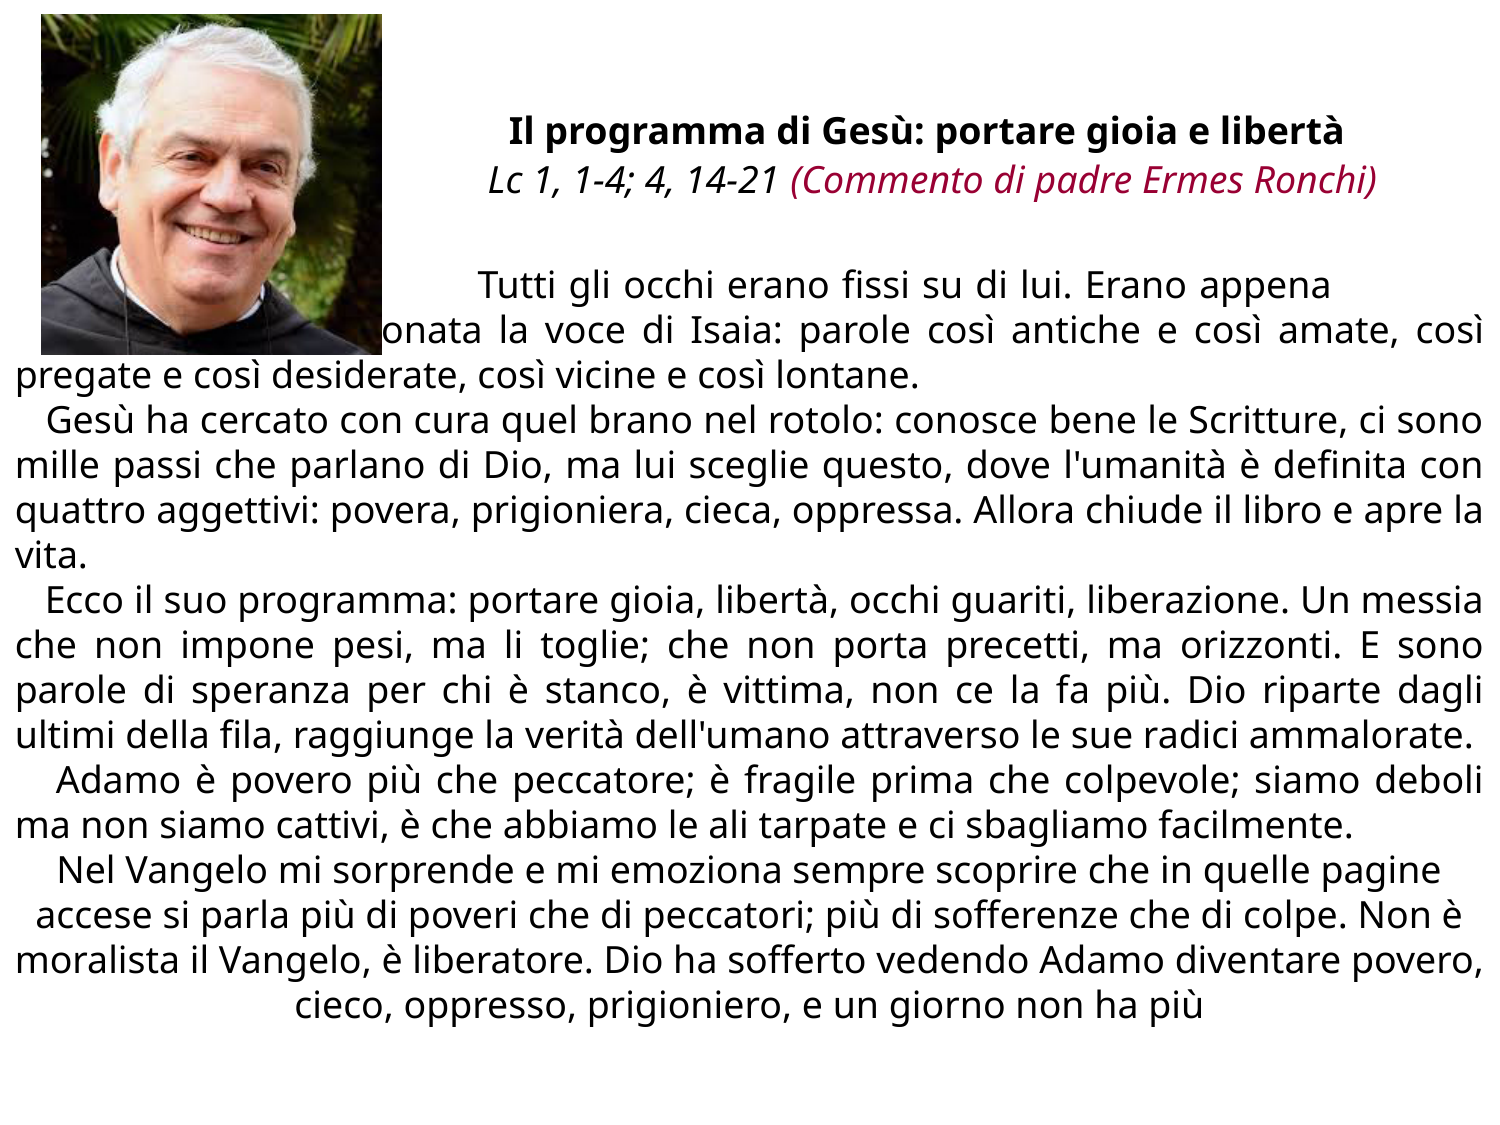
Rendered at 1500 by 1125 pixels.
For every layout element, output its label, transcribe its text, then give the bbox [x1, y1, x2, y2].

text_box Tutti gli occhi erano fissi su di lui. Erano appena risuonata la voce di Isaia: parole così antiche e così amate, così pregate e così desiderate, così vicine e così lontane. Gesù ha cercato con cura quel brano nel rotolo: conosce bene le Scritture, ci sono mille passi che parlano di Dio, ma lui sceglie questo, dove l'umanità è definita con quattro aggettivi: povera, prigioniera, cieca, oppressa. Allora chiude il libro e apre la vita. Ecco il suo programma: portare gioia, libertà, occhi guariti, liberazione. Un messia che non impone pesi, ma li toglie; che non porta precetti, ma orizzonti. E sono parole di speranza per chi è stanco, è vittima, non ce la fa più. Dio riparte dagli ultimi della fila, raggiunge la verità dell'umano attraverso le sue radici ammalorate. Adamo è povero più che peccatore; è fragile prima che colpevole; siamo deboli ma non siamo cattivi, è che abbiamo le ali tarpate e ci sbagliamo facilmente. Nel Vangelo mi sorprende e mi emoziona sempre scoprire che in quelle pagine accese si parla più di poveri che di peccatori; più di sofferenze che di colpe. Non è moralista il Vangelo, è liberatore. Dio ha sofferto vedendo Adamo diventare povero, cieco, oppresso, prigioniero, e un giorno non ha più [0, 248, 1500, 799]
picture [41, 14, 382, 355]
text_box Tutti gli occhi erano fissi su di lui. Erano appena risuonata la voce di Isaia: parole così antiche e così amate, così pregate e così desiderate, così vicine e così lontane. Gesù ha cercato con cura quel brano nel rotolo: conosce bene le Scritture, ci sono mille passi che parlano di Dio, ma lui sceglie questo, dove l'umanità è definita con quattro aggettivi: povera, prigioniera, cieca, oppressa. Allora chiude il libro e apre la vita. Ecco il suo programma: portare gioia, libertà, occhi guariti, liberazione. Un messia che non impone pesi, ma li toglie; che non porta precetti, ma orizzonti. E sono parole di speranza per chi è stanco, è vittima, non ce la fa più. Dio riparte dagli ultimi della fila, raggiunge la verità dell'umano attraverso le sue radici ammalorate. Adamo è povero più che peccatore; è fragile prima che colpevole; siamo deboli ma non siamo cattivi, è che abbiamo le ali tarpate e ci sbagliamo facilmente. Nel Vangelo mi sorprende e mi emoziona sempre scoprire che in quelle pagine accese si parla più di poveri che di peccatori; più di sofferenze che di colpe. Non è moralista il Vangelo, è liberatore. Dio ha sofferto vedendo Adamo diventare povero, cieco, oppresso, prigioniero, e un giorno non ha più [0, 801, 1500, 1034]
text_box Il programma di Gesù: portare gioia e libertà Lc 1, 1-4; 4, 14-21 (Commento di padre Ermes Ronchi) [396, 99, 1459, 210]
